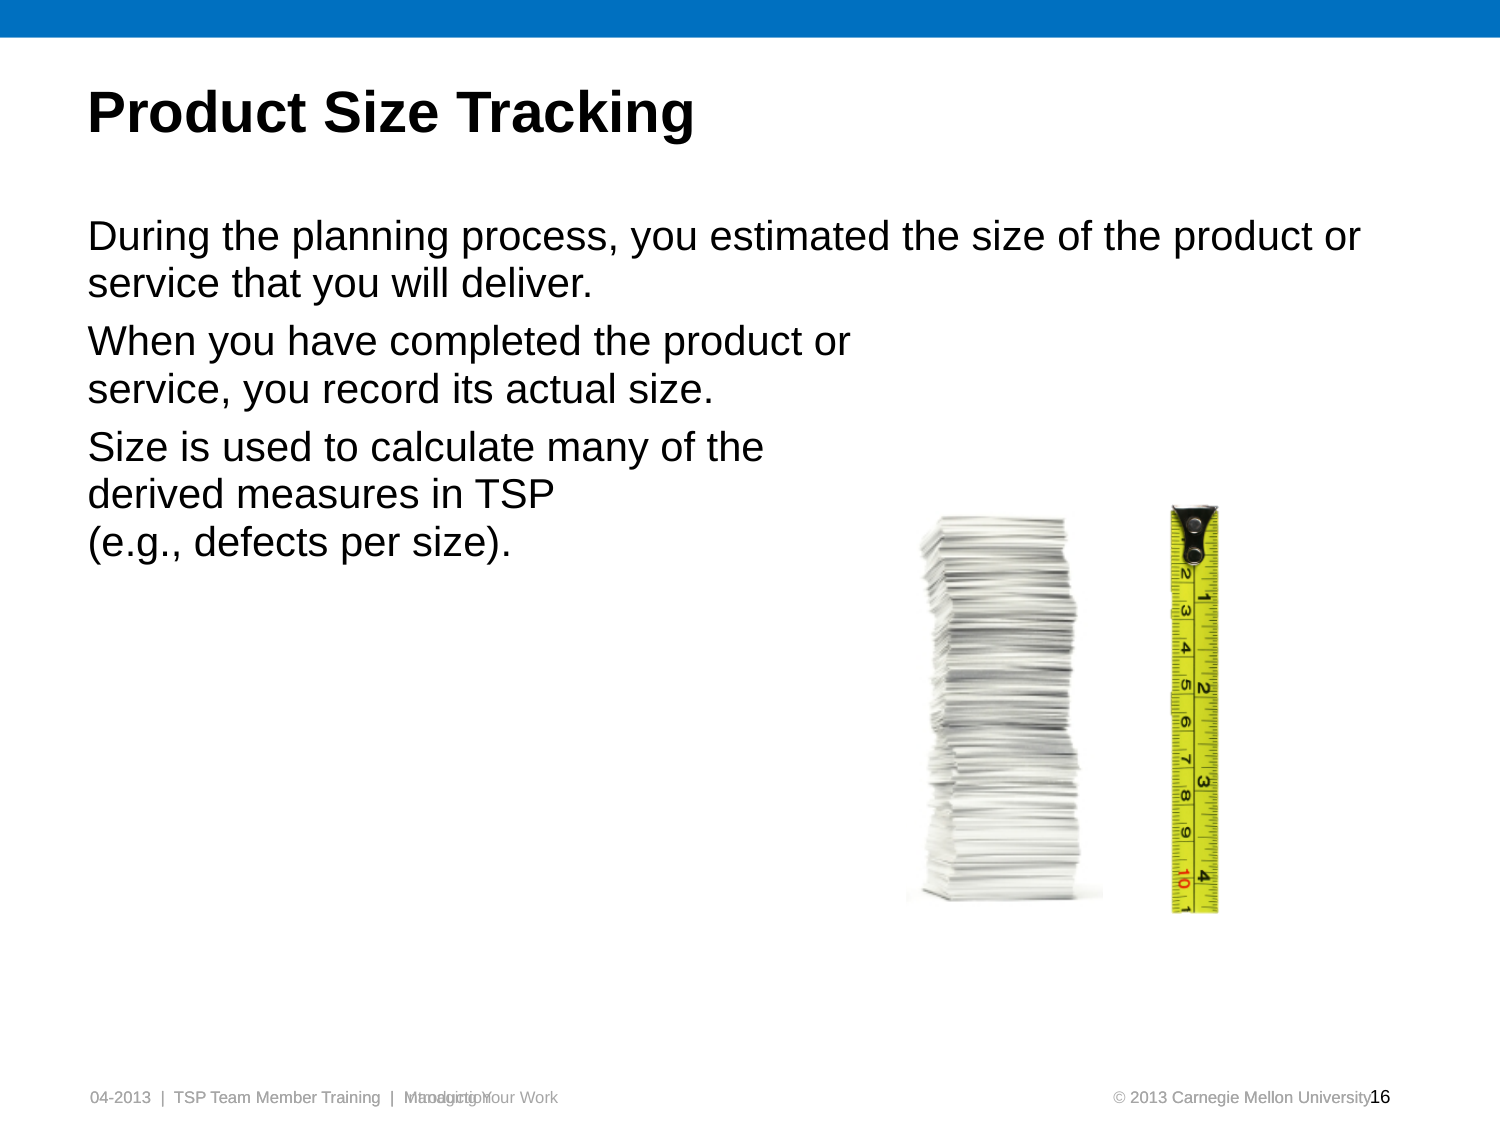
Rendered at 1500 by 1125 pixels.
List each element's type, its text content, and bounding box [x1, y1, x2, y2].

list During the planning process, you estimated the size of the product or service that you will deliver. When you have completed the product or service, you record its actual size. Size is used to calculate many of the derived measures in TSP (e.g., defects per size). [87, 212, 1440, 1026]
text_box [905, 459, 1345, 971]
title Product Size Tracking [87, 87, 1439, 212]
